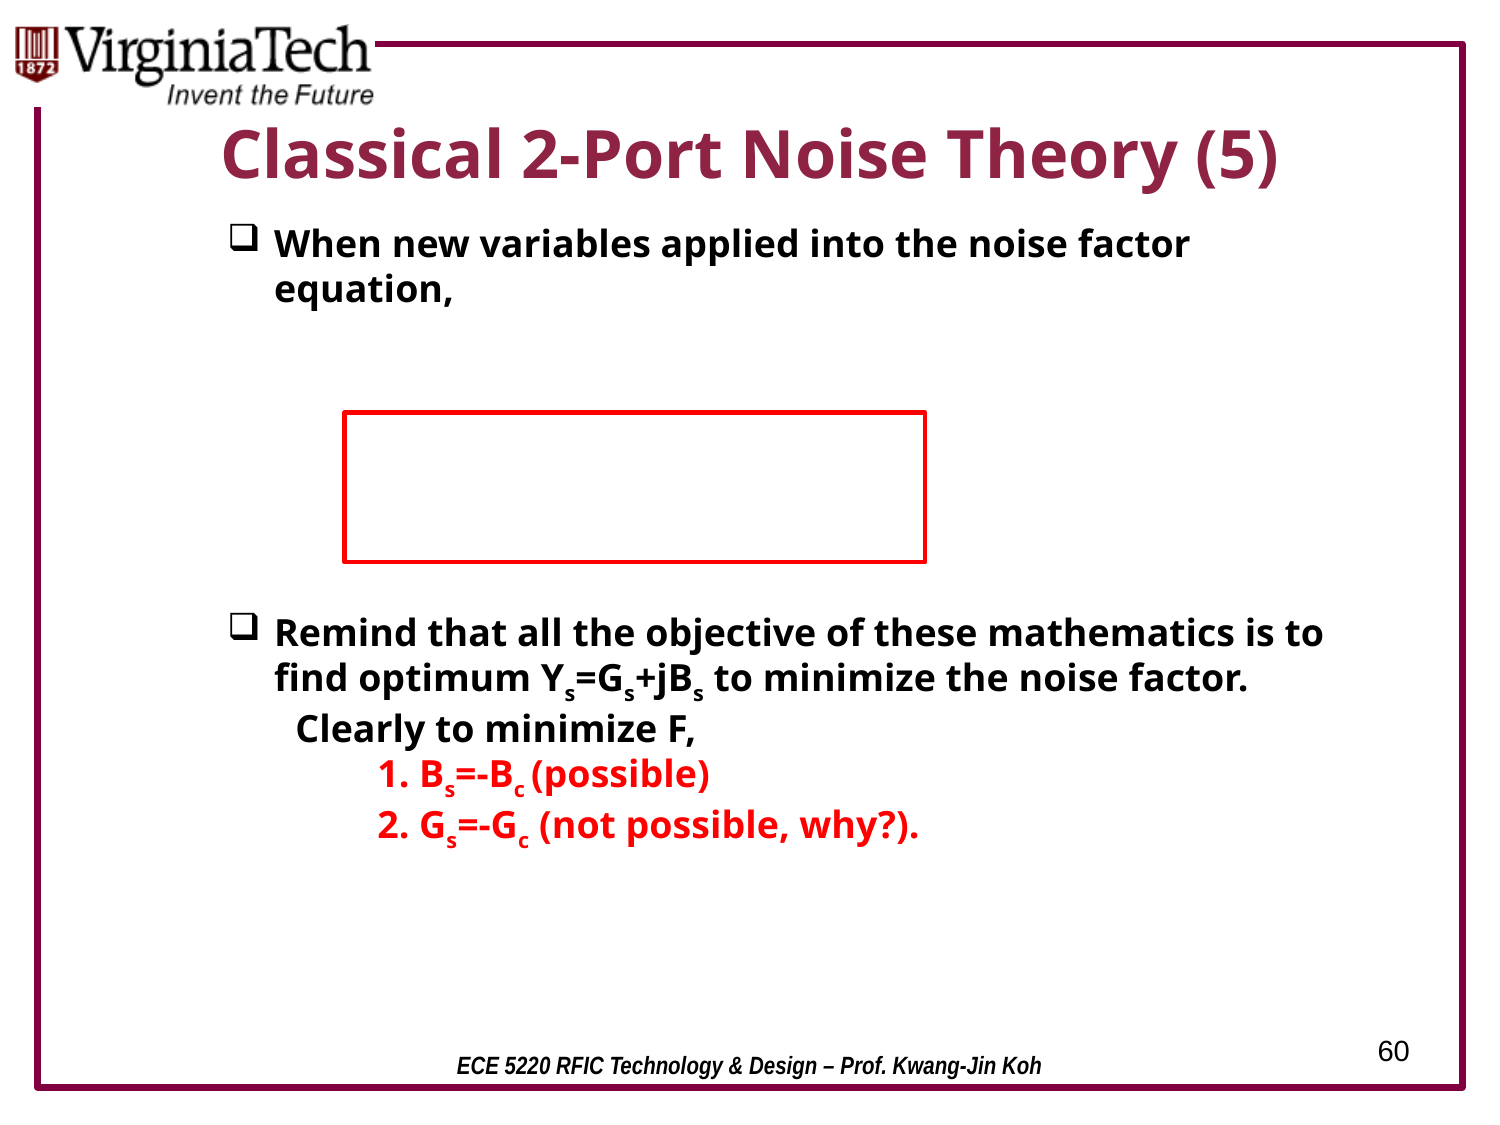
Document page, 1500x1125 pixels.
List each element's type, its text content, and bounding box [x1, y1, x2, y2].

text_box Remind that all the objective of these mathematics is to find optimum Ys=Gs+jBs to minimize the noise factor. Clearly to minimize F, 1. Bs=-Bc (possible) 2. Gs=-Gc (not possible, why?). [212, 601, 1375, 860]
picture [15, 24, 375, 107]
text_box [342, 410, 927, 564]
text_box When new variables applied into the noise factor equation, [212, 212, 1375, 318]
slide_number 60 [1074, 1024, 1425, 1103]
title Classical 2-Port Noise Theory (5) [75, 104, 1425, 213]
